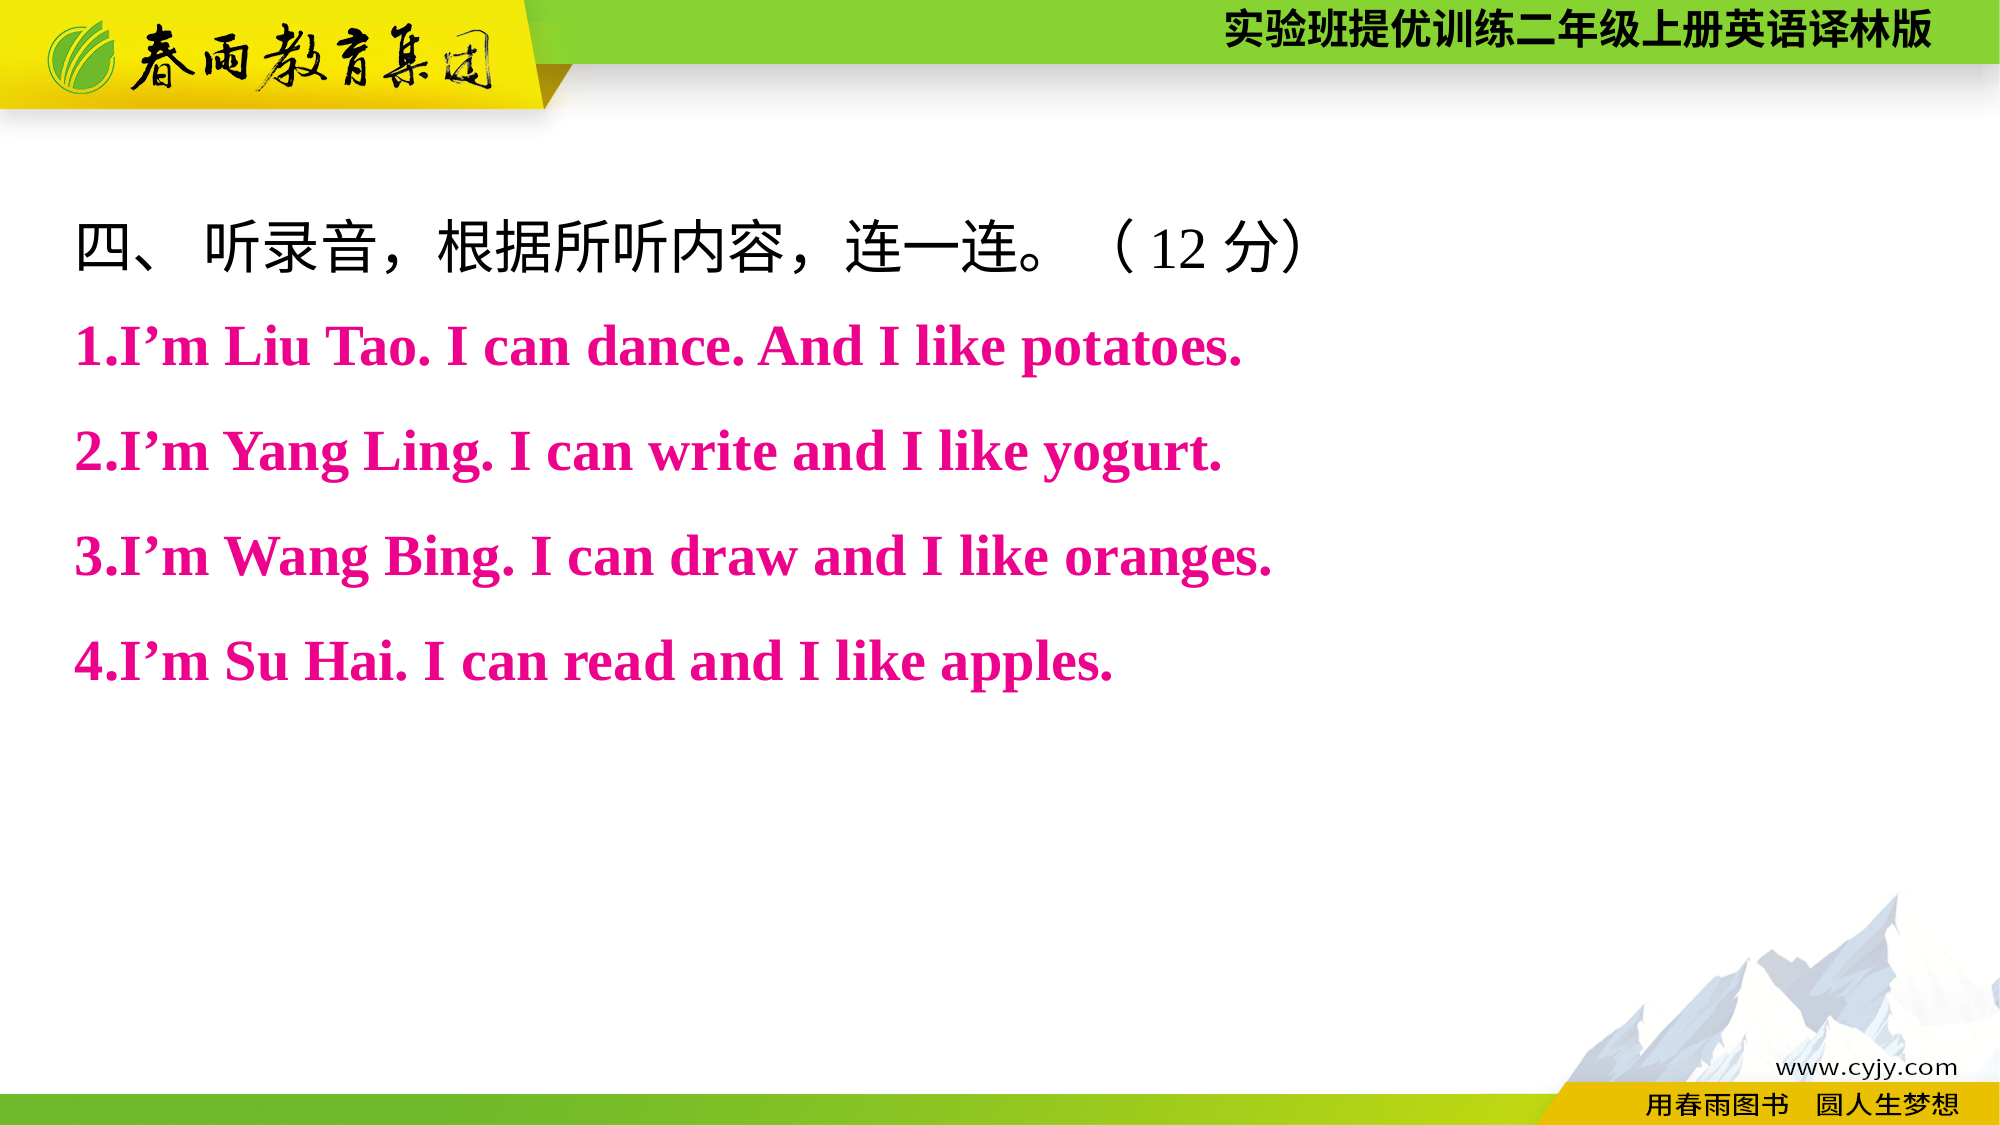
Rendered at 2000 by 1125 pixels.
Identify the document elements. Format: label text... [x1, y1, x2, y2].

text_box 1.I’m Liu Tao. I can dance. And I like potatoes. 2.I’m Yang Ling. I can write and I like yogurt. 3.I’m Wang Bing. I can draw and I like oranges. 4.I’m Su Hai. I can read and I like apples. [59, 264, 1944, 700]
list 四、 听录音，根据所听内容，连一连。（12分） [59, 167, 1944, 264]
picture [0, 0, 2000, 1125]
